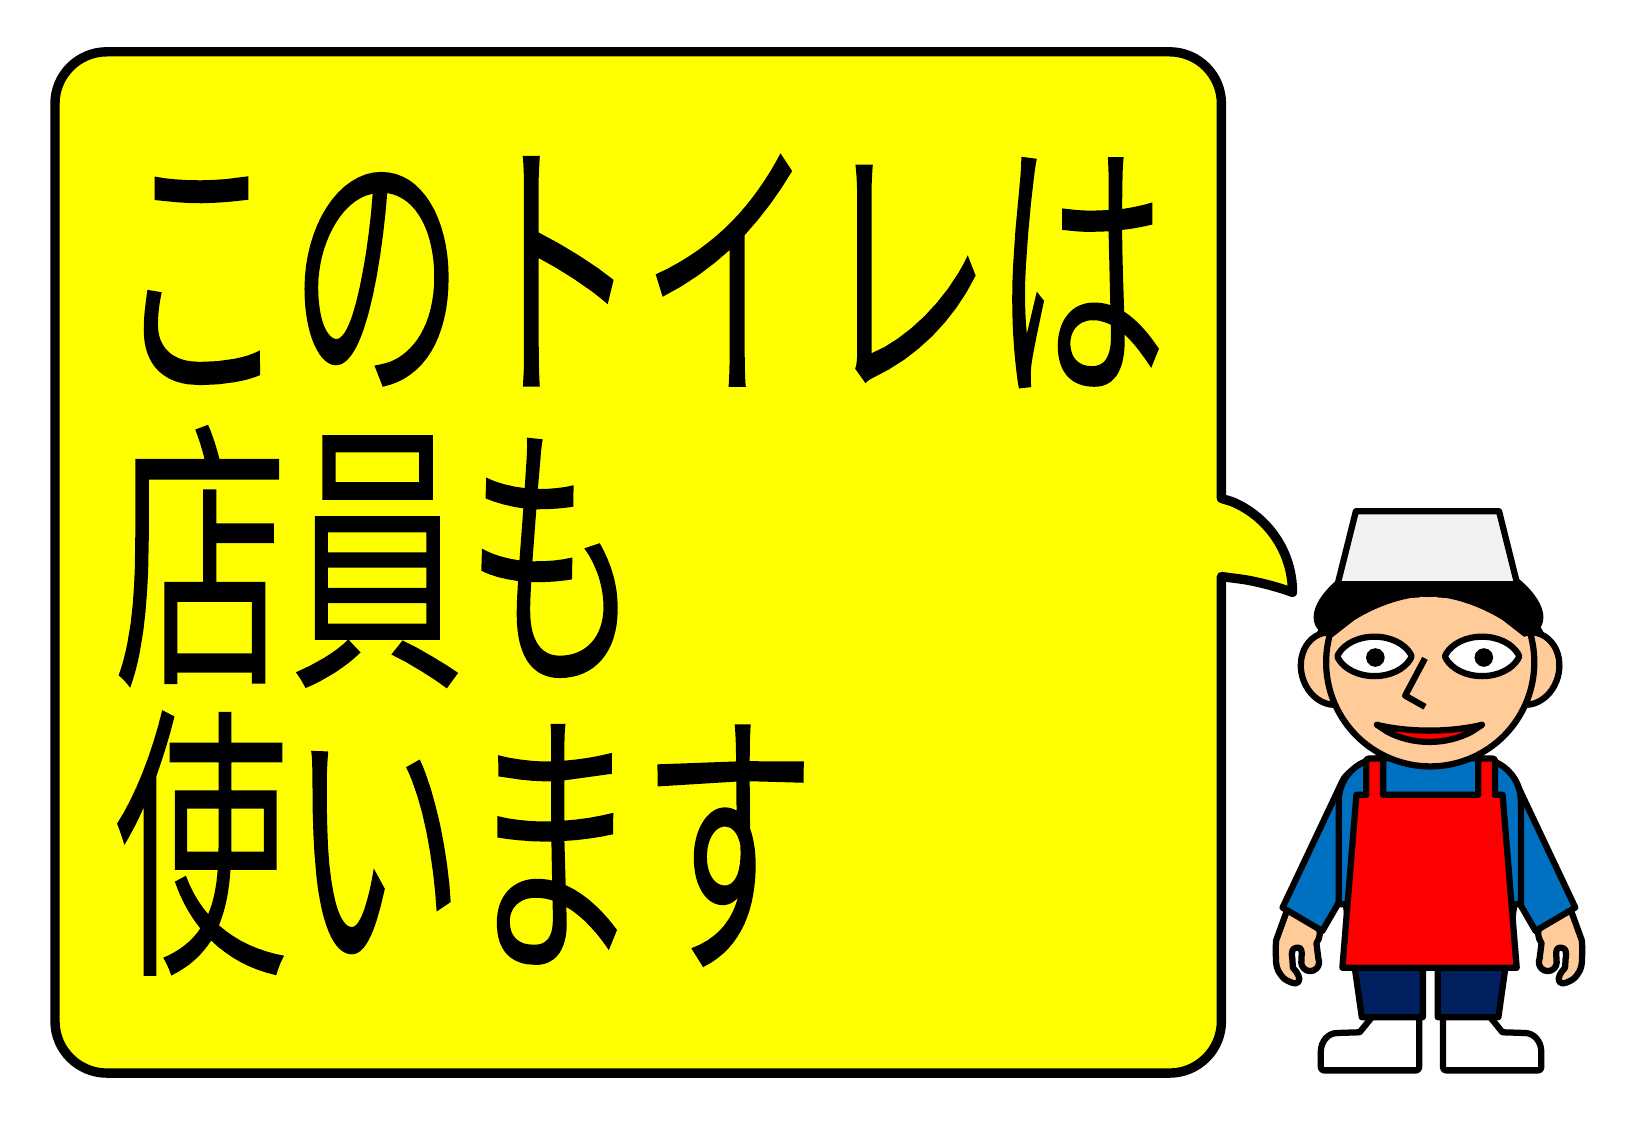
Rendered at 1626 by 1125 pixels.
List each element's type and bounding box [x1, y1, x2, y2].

text_box [52, 49, 1259, 1076]
text_box [1264, 510, 1593, 1071]
